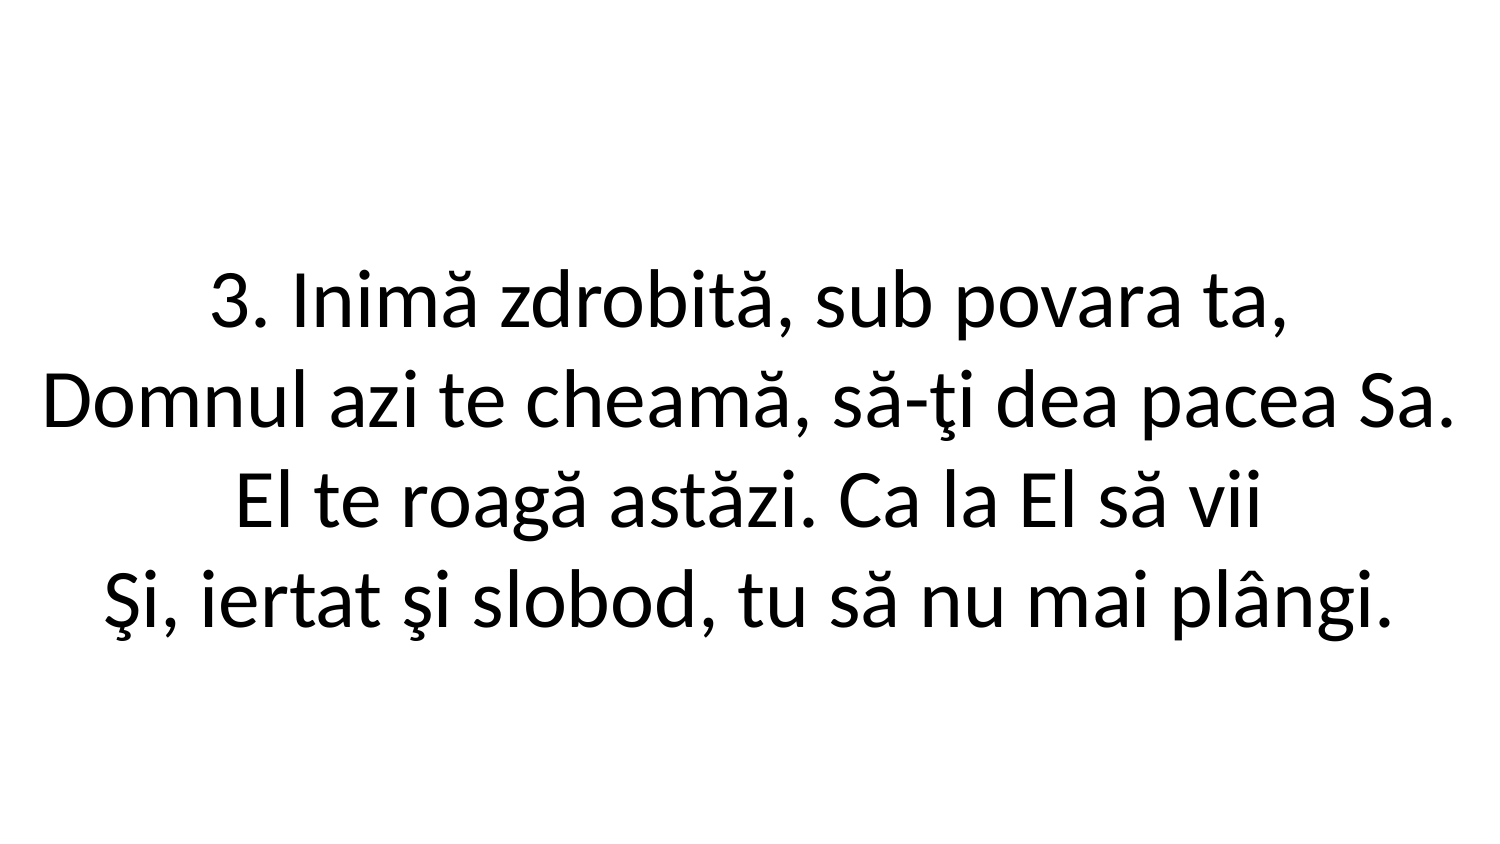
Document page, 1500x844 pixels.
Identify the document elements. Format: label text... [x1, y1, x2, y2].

text_box 3. Inimă zdrobită, sub povara ta, Domnul azi te cheamă, să-ţi dea pacea Sa. El te roagă astăzi. Ca la El să vii Şi, iertat şi slobod, tu să nu mai plângi. [26, 192, 1474, 652]
